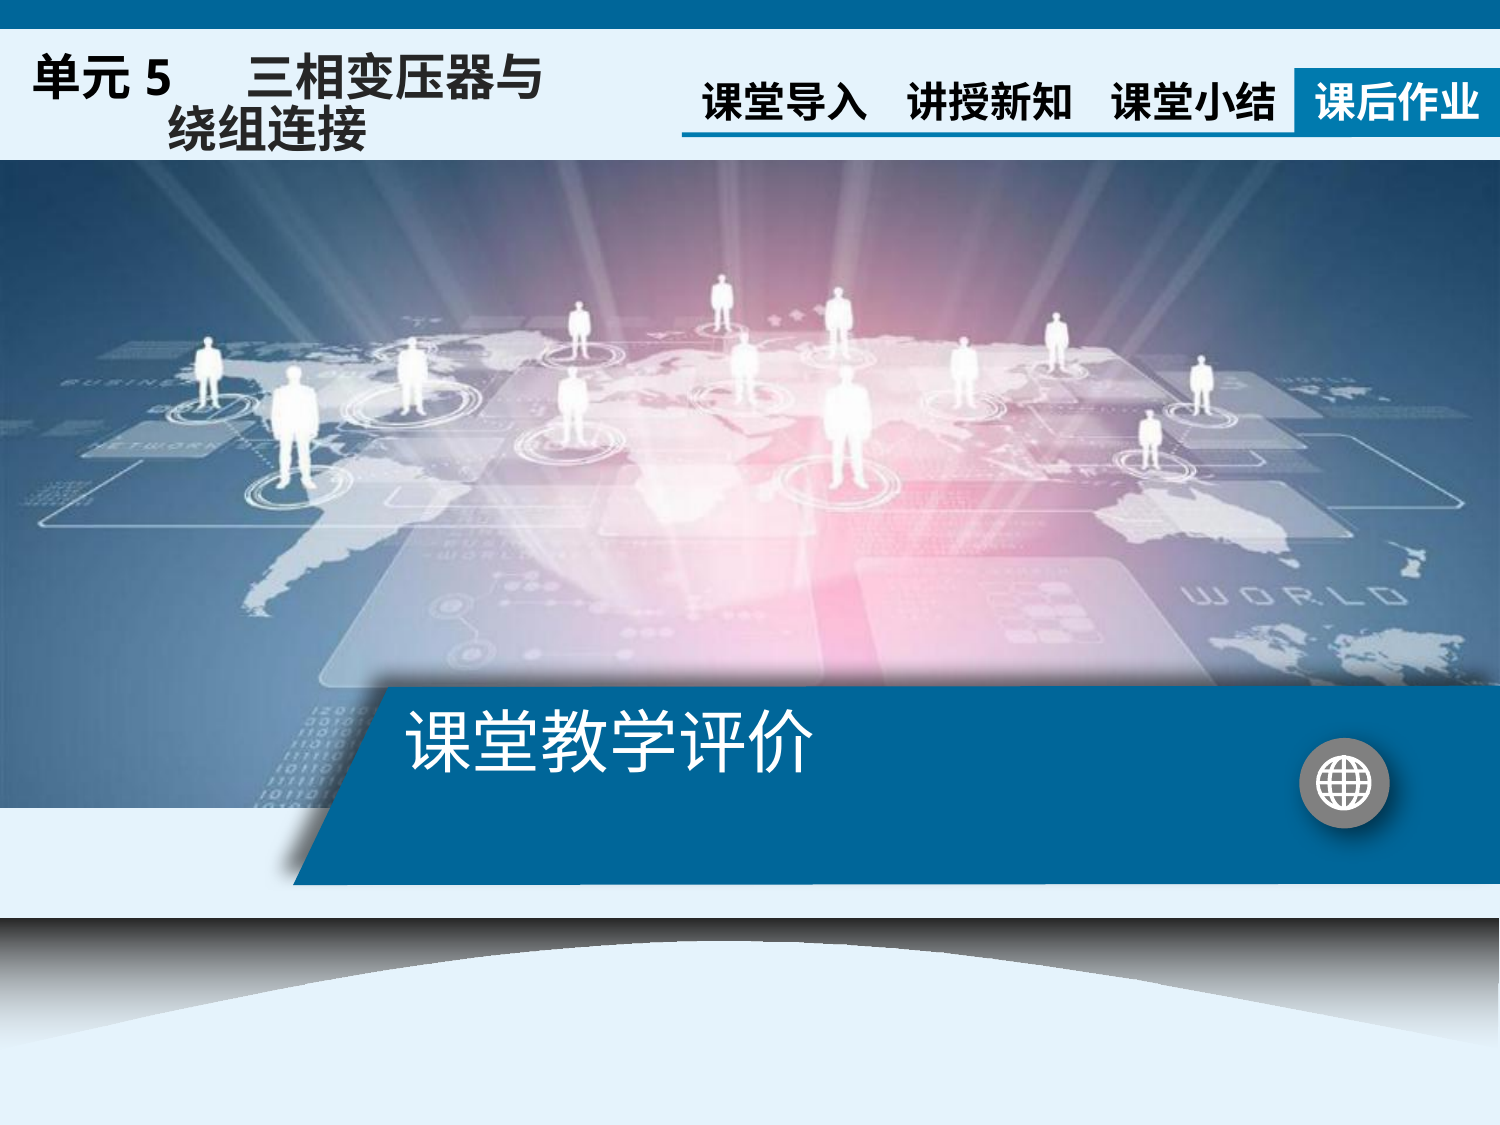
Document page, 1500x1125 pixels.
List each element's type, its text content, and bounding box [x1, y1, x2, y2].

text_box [16, 45, 1500, 166]
title 课堂教学评价 [388, 673, 1499, 790]
picture [0, 160, 1500, 808]
